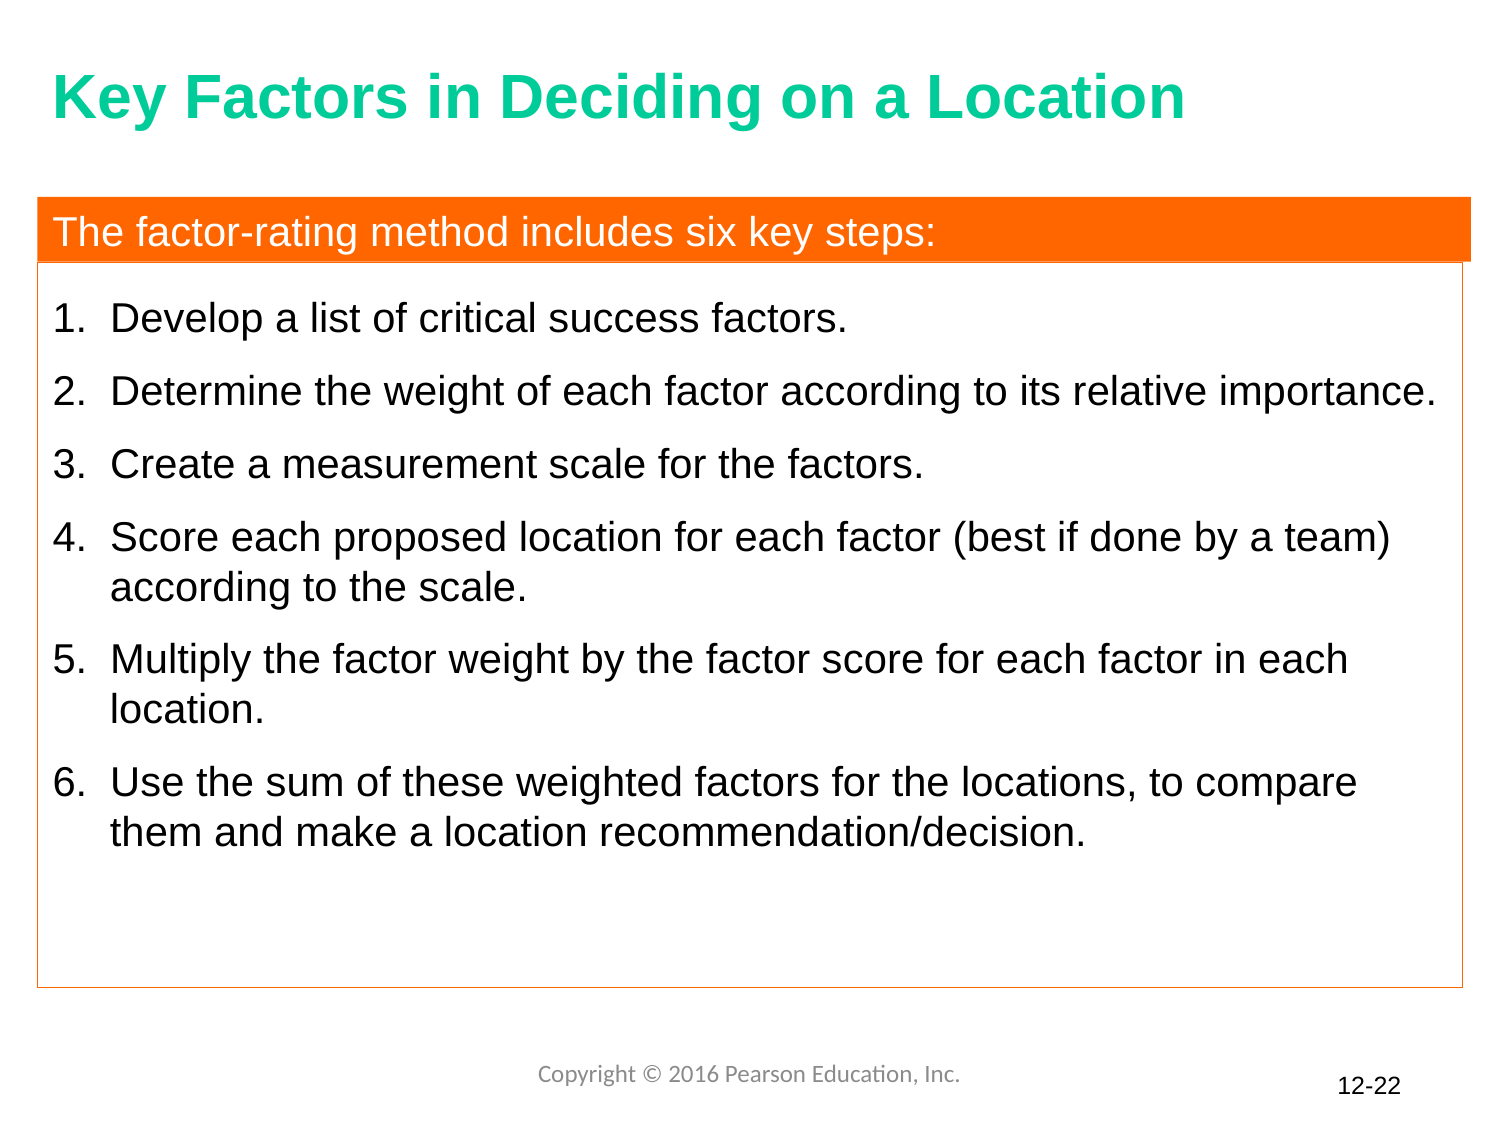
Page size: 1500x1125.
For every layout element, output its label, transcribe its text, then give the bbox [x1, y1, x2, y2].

text_box The factor-rating method includes six key steps: [37, 196, 1471, 262]
footer Copyright © 2016 Pearson Education, Inc. [512, 1042, 988, 1103]
list 1. Develop a list of critical success factors. 2. Determine the weight of each factor according to its relative importance. 3. Create a measurement scale for the factors. 4. Score each proposed location for each factor (best if done by a team) according to the scale. 5. Multiply the factor weight by the factor score for each factor in each location. 6. Use the sum of these weighted factors for the locations, to compare them and make a location recommendation/decision. [37, 262, 1463, 988]
title Key Factors in Deciding on a Location [37, 0, 1388, 188]
